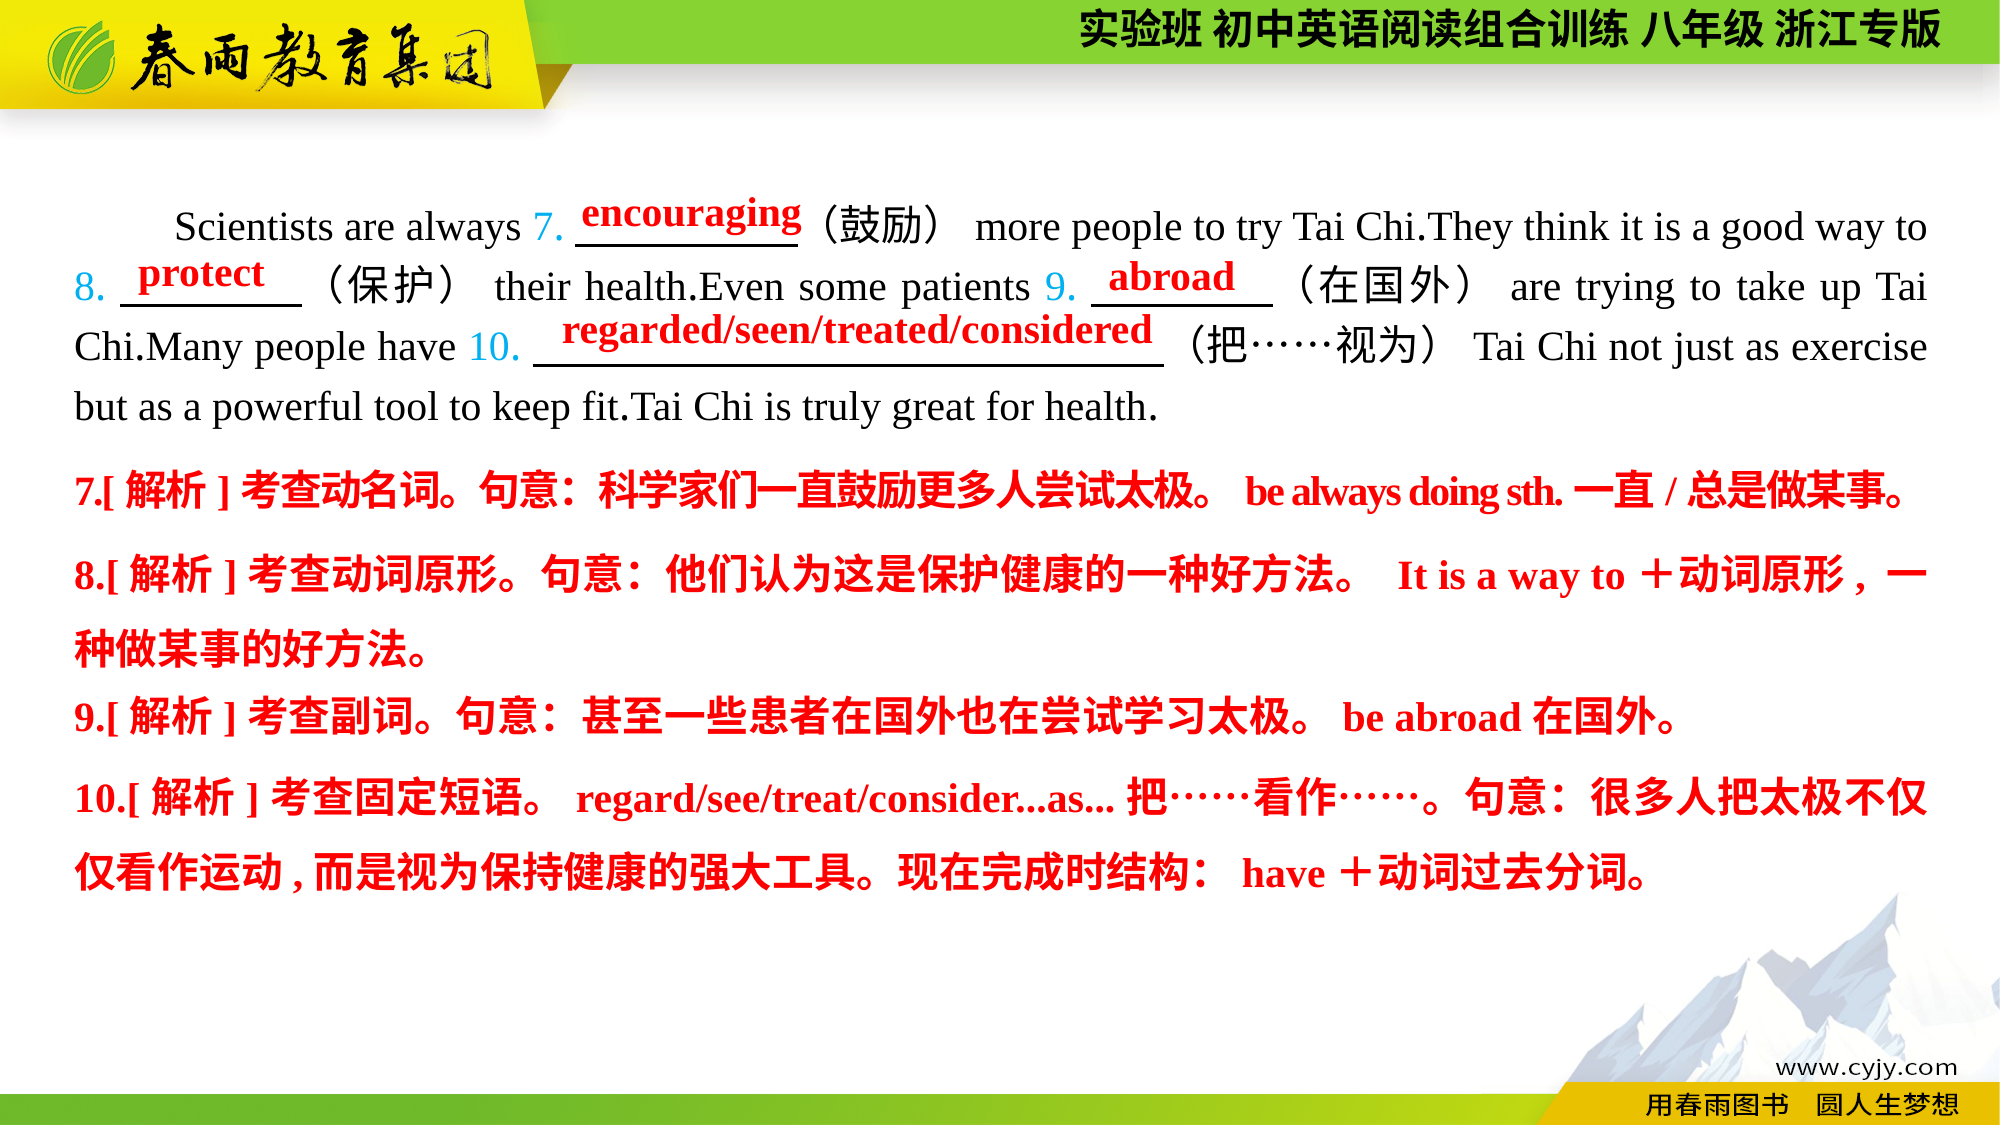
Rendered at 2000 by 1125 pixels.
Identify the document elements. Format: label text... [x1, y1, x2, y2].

text_box encouraging [556, 176, 818, 242]
text_box protect [123, 236, 281, 302]
text_box 8.[解析]考查动词原形。句意：他们认为这是保护健康的一种好方法。 It is a way to＋动词原形, 一种做某事的好方法。 [59, 515, 1944, 656]
text_box 10.[解析]考查固定短语。regard/see/treat/consider...as...把……看作……。句意：很多人把太极不仅仅看作运动,而是视为保持健康的强大工具。现在完成时结构：have＋动词过去分词。 [59, 738, 1944, 904]
text_box regarded/seen/treated/considered [547, 294, 1169, 360]
text_box abroad [1083, 241, 1251, 307]
picture [0, 0, 2000, 1125]
list Scientists are always 7. （鼓励）more people to try Tai Chi.They think it is a good way to 8. （保护）their health.Even some patients 9. （在国外）are trying to take up Tai Chi.Many people have 10. （把……视为）Tai Chi not just as exercise but as a powerful tool to keep fit.Tai Chi is truly great for health. [59, 181, 1944, 431]
text_box 7.[解析]考查动名词。句意：科学家们一直鼓励更多人尝试太极。be always doing sth.一直/总是做某事。 [59, 431, 1944, 515]
text_box 9.[解析]考查副词。句意：甚至一些患者在国外也在尝试学习太极。be abroad在国外。 [59, 656, 1944, 738]
